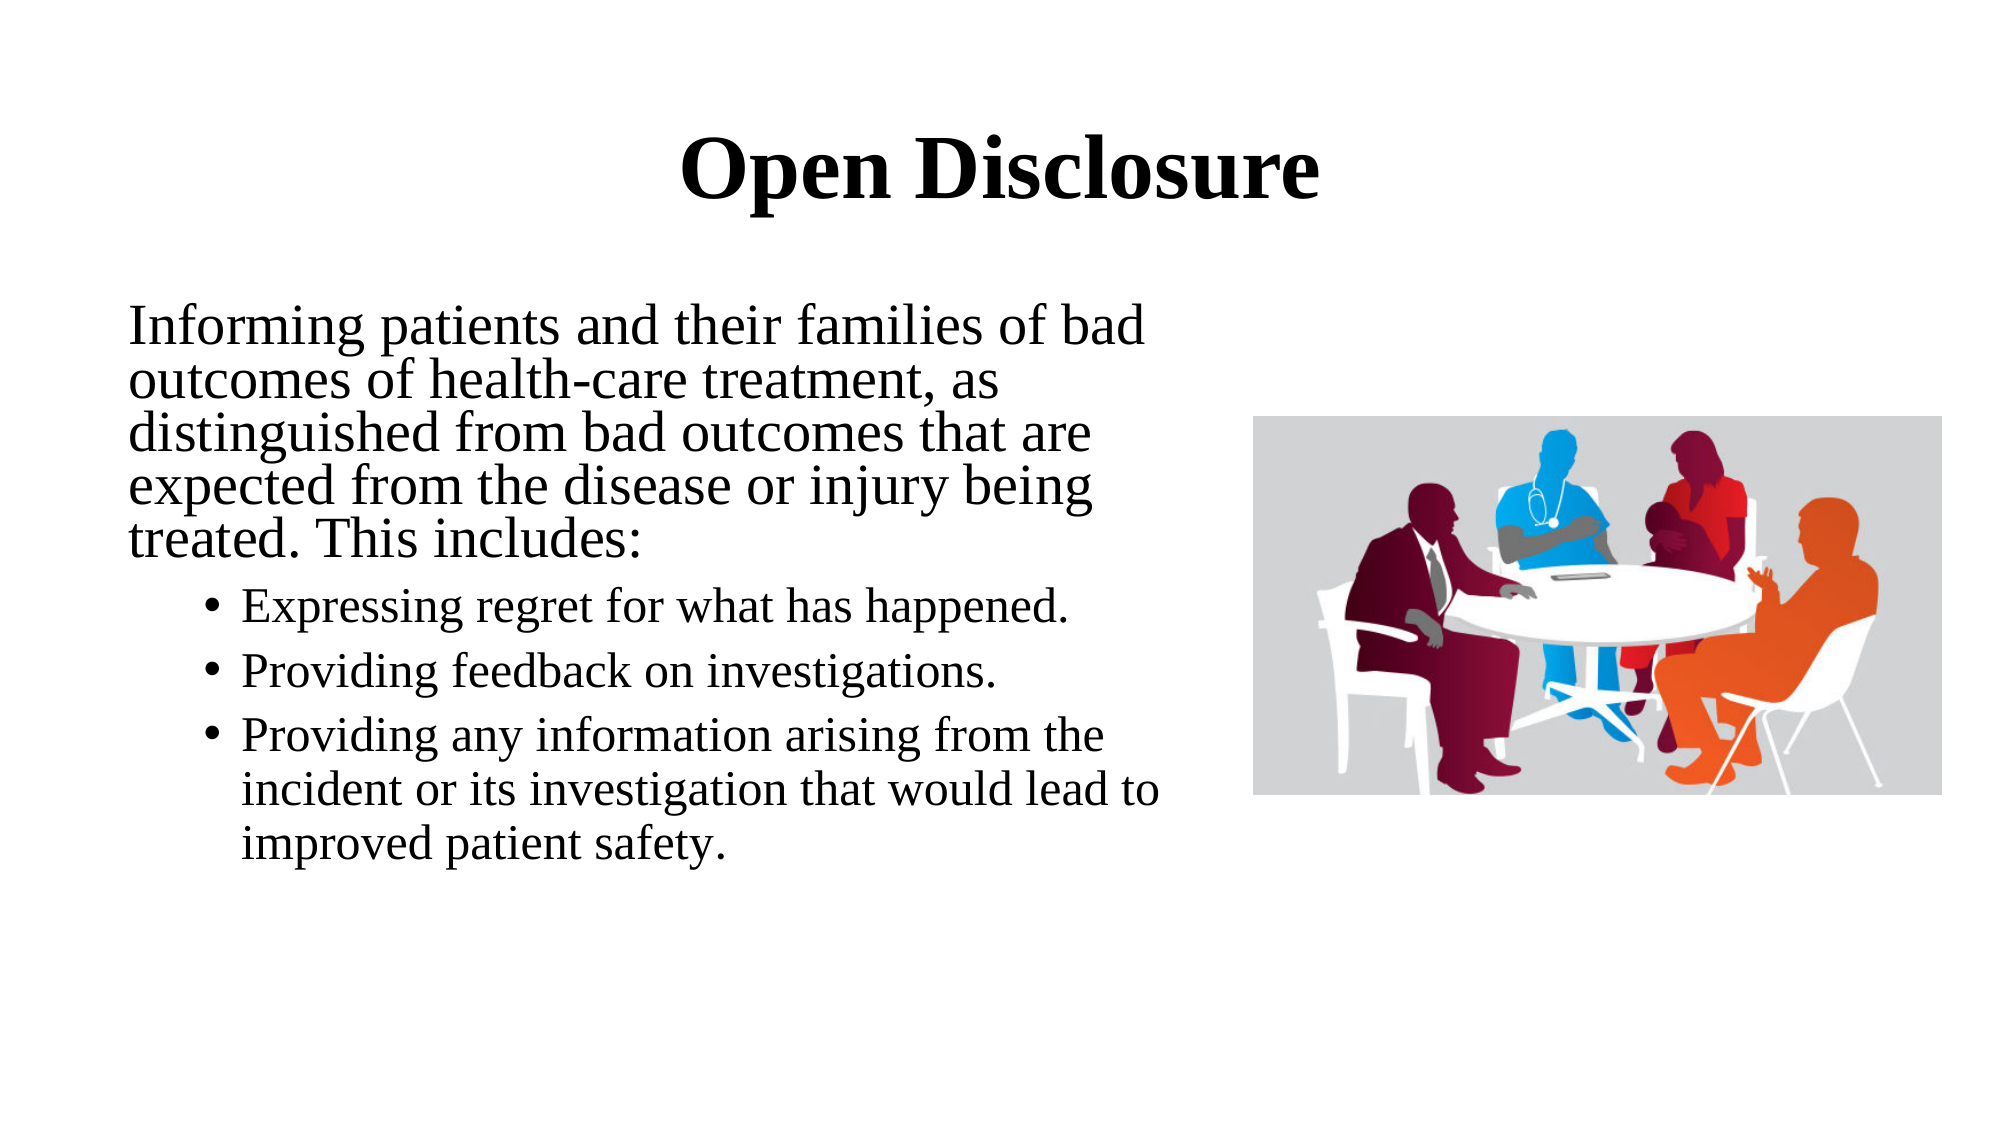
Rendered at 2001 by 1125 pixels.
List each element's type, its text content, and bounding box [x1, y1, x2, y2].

picture [1253, 416, 1942, 795]
title Open Disclosure [137, 59, 1863, 278]
list Informing patients and their families of bad outcomes of health-care treatment, as distinguished from bad outcomes that are expected from the disease or injury being treated. This includes: Expressing regret for what has happened. Providing feedback on investigations. Providing any information arising from the incident or its investigation that would lead to improved patient safety. [113, 295, 1239, 1063]
